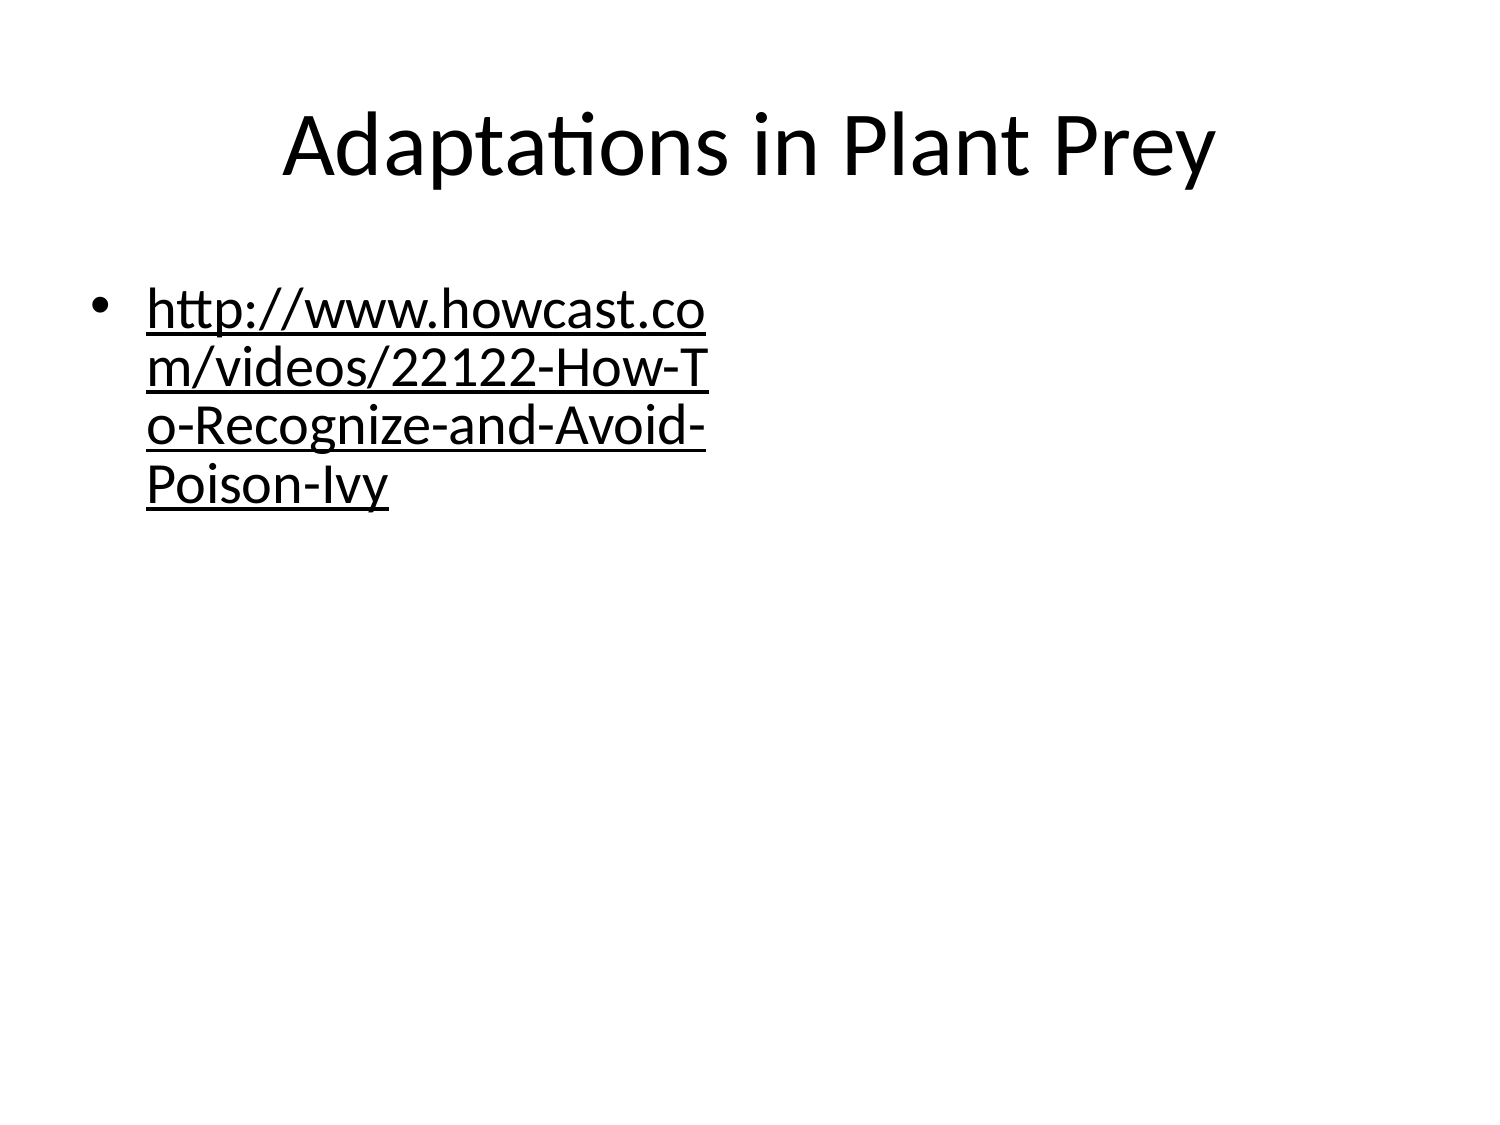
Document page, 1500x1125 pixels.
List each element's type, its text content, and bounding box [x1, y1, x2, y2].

title Adaptations in Plant Prey [75, 45, 1425, 233]
list http://www.howcast.com/videos/22122-How-To-Recognize-and-Avoid-Poison-Ivy [75, 262, 738, 1005]
